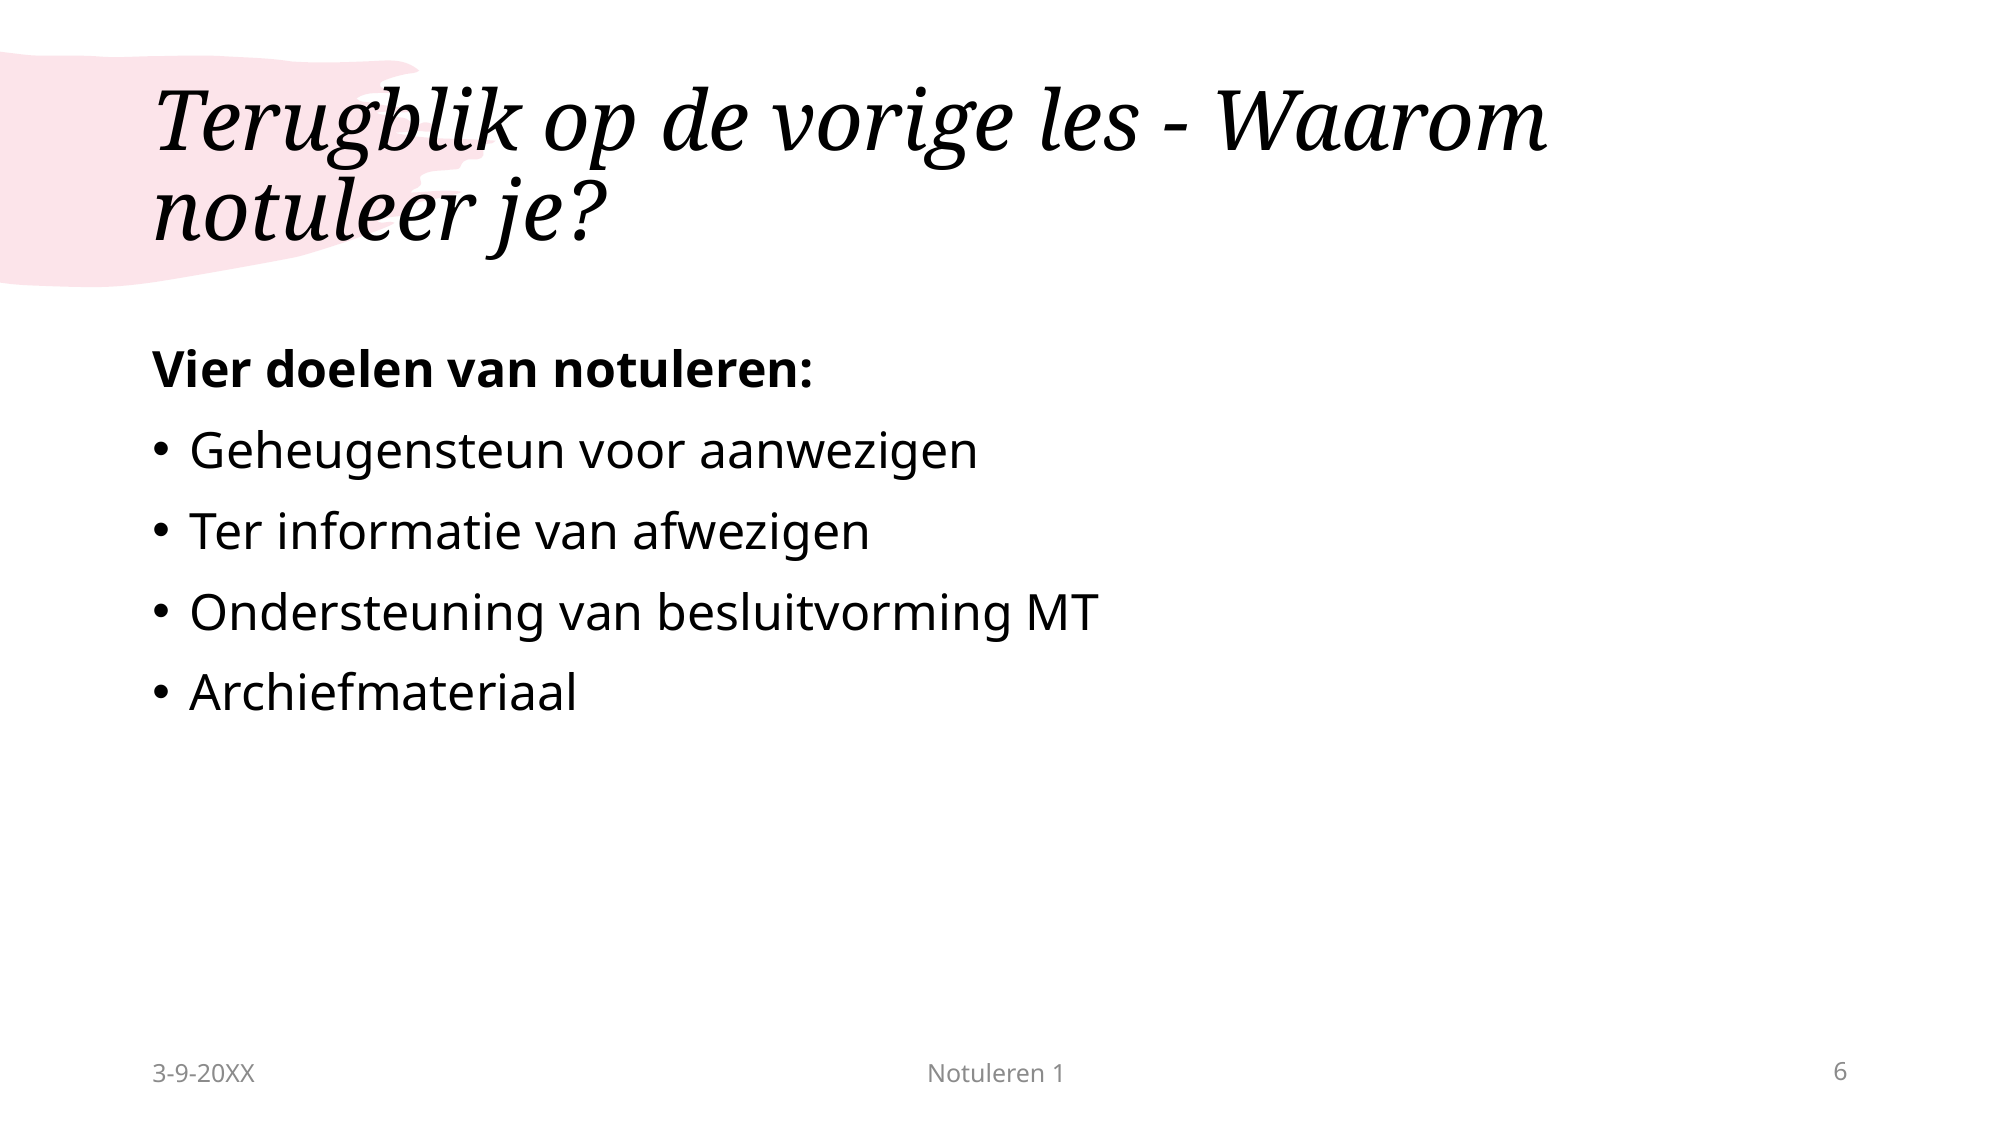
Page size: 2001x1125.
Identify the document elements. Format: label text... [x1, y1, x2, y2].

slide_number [137, 1042, 588, 1103]
slide_number 6 [1412, 1042, 1863, 1103]
list Vier doelen van notuleren: Geheugensteun voor aanwezigen Ter informatie van afwezigen Ondersteuning van besluitvorming MT Archiefmateriaal [137, 329, 1863, 1013]
footer Notuleren 1 [662, 1042, 1338, 1103]
title Terugblik op de vorige les - Waarom notuleer je? [137, 59, 1863, 278]
